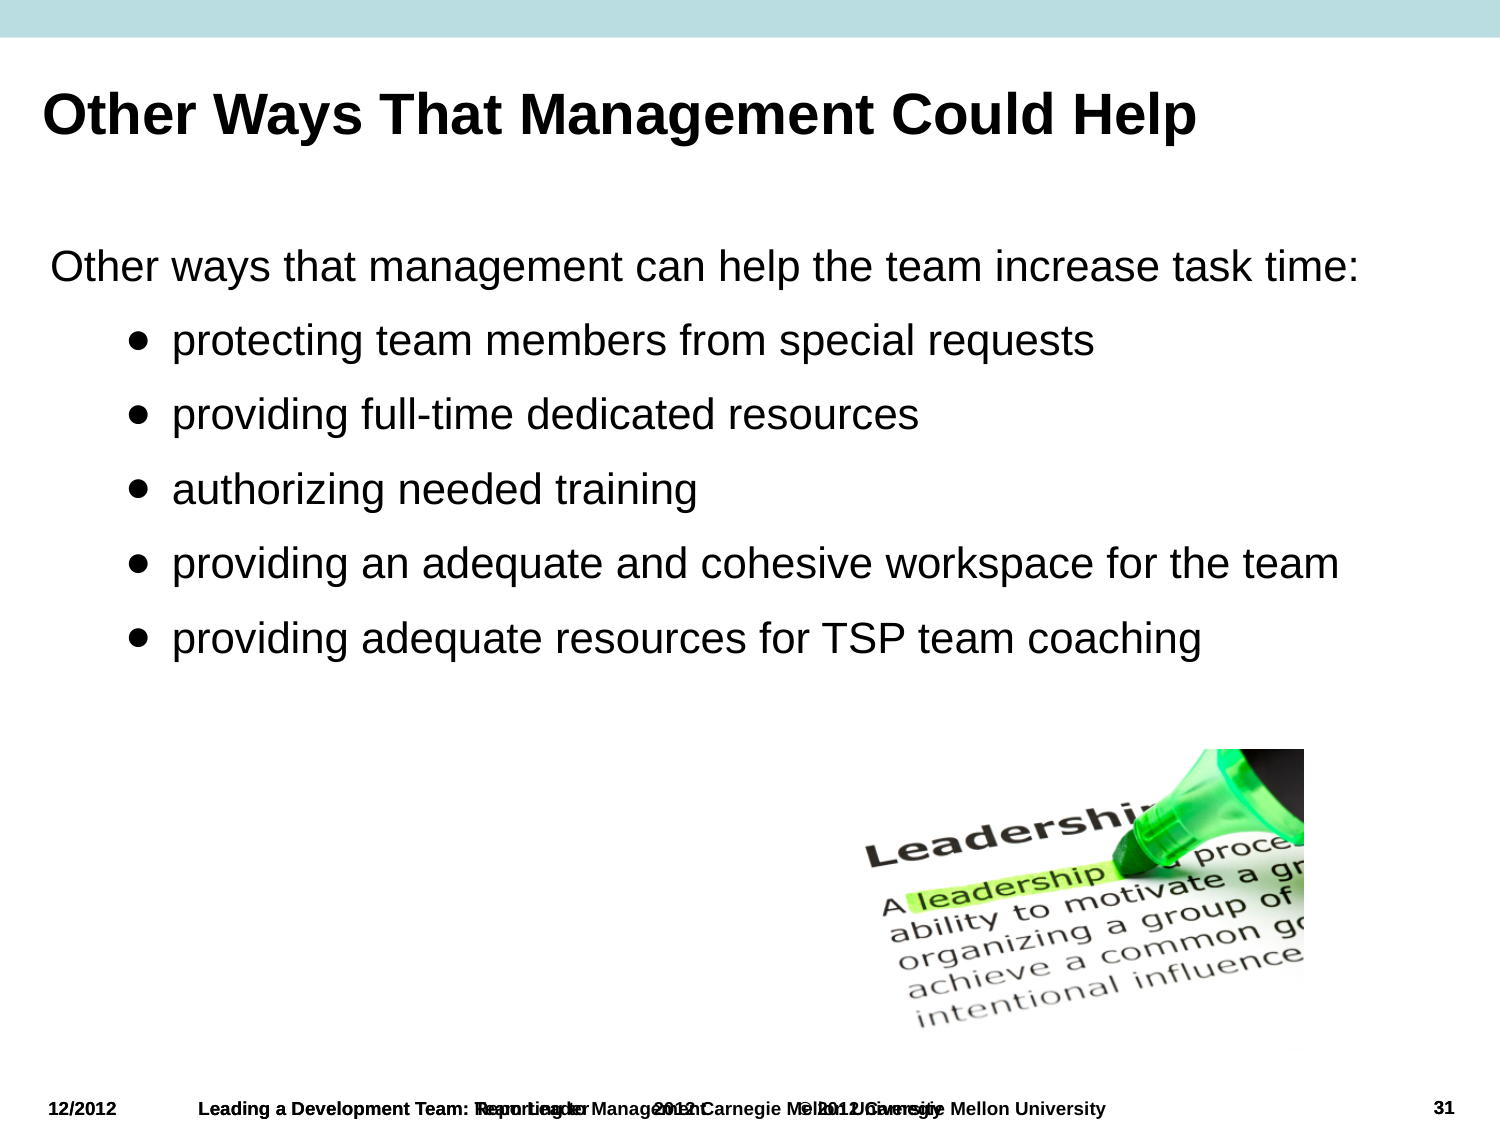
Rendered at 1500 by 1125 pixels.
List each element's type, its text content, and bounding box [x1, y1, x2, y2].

picture [849, 749, 1305, 1052]
title Other Ways That Management Could Help [42, 89, 1438, 147]
list Other ways that management can help the team increase task time: protecting team members from special requests providing full-time dedicated resources authorizing needed training providing an adequate and cohesive workspace for the team providing adequate resources for TSP team coaching [50, 237, 1437, 763]
